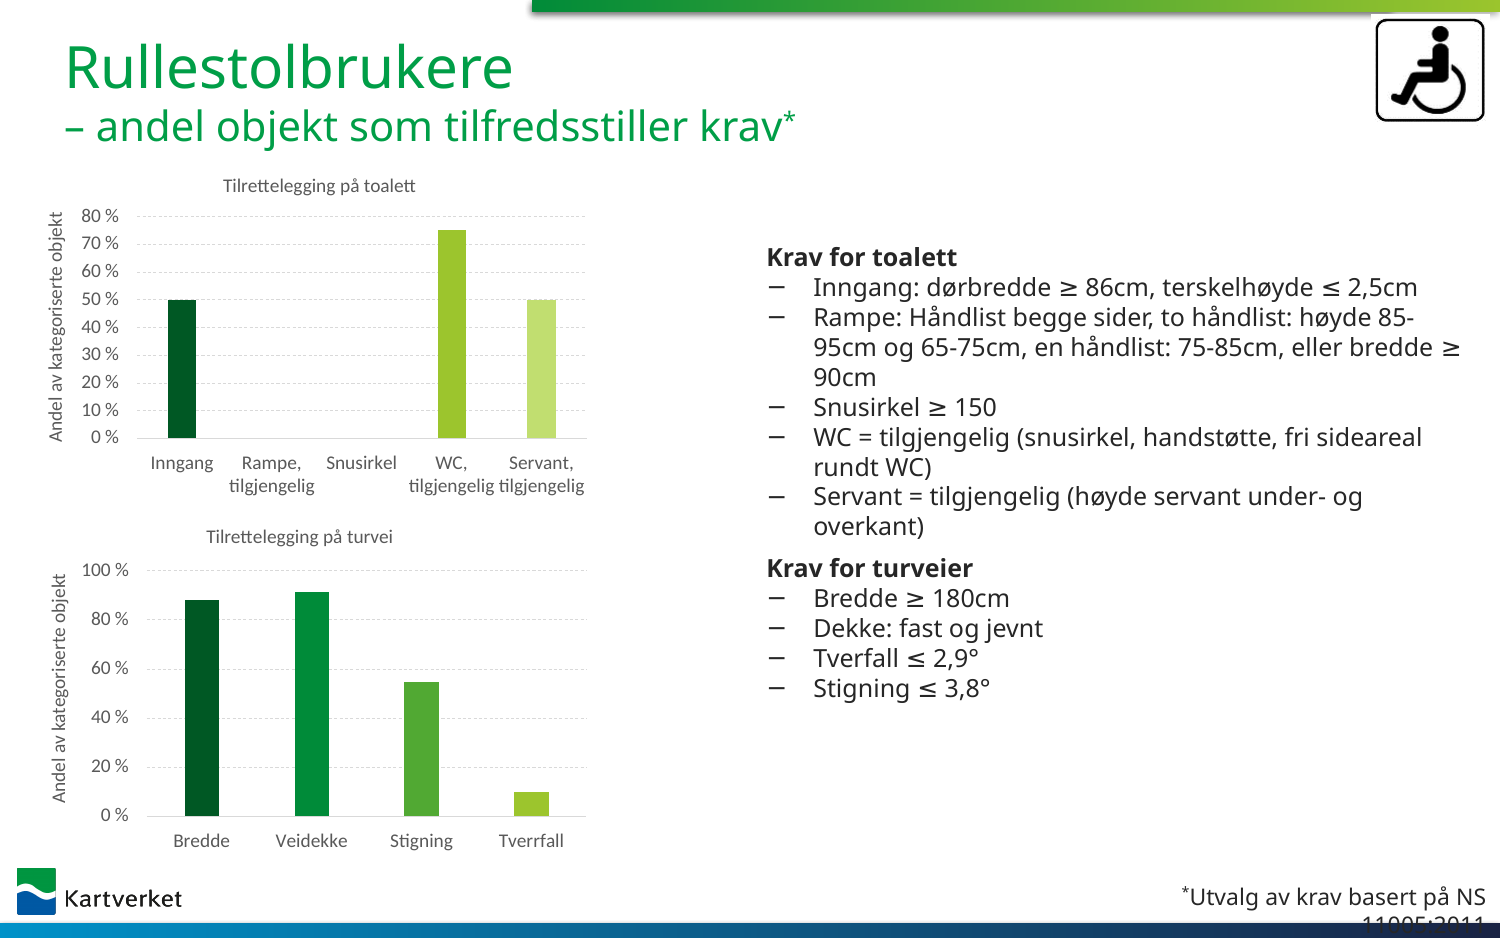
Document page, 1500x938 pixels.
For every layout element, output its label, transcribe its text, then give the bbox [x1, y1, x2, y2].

text_box *Utvalg av krav basert på NS 11005:2011 [1068, 873, 1500, 938]
picture [41, 166, 598, 505]
picture [41, 520, 598, 859]
text_box Rullestolbrukere – andel objekt som tilfredsstiller krav* [49, 14, 1431, 158]
text_box Krav for turveier Bredde ≥ 180cm Dekke: fast og jevnt Tverfall ≤ 2,9° Stigning ≤ 3,8° [751, 545, 1483, 710]
text_box Krav for toalett Inngang: dørbredde ≥ 86cm, terskelhøyde ≤ 2,5cm Rampe: Håndlist begge sider, to håndlist: høyde 85-95cm og 65-75cm, en håndlist: 75-85cm, eller bredde ≥ 90cm Snusirkel ≥ 150 WC = tilgjengelig (snusirkel, handstøtte, fri sideareal rundt WC) Servant = tilgjengelig (høyde servant under- og overkant) [751, 234, 1483, 545]
picture [1371, 13, 1491, 127]
